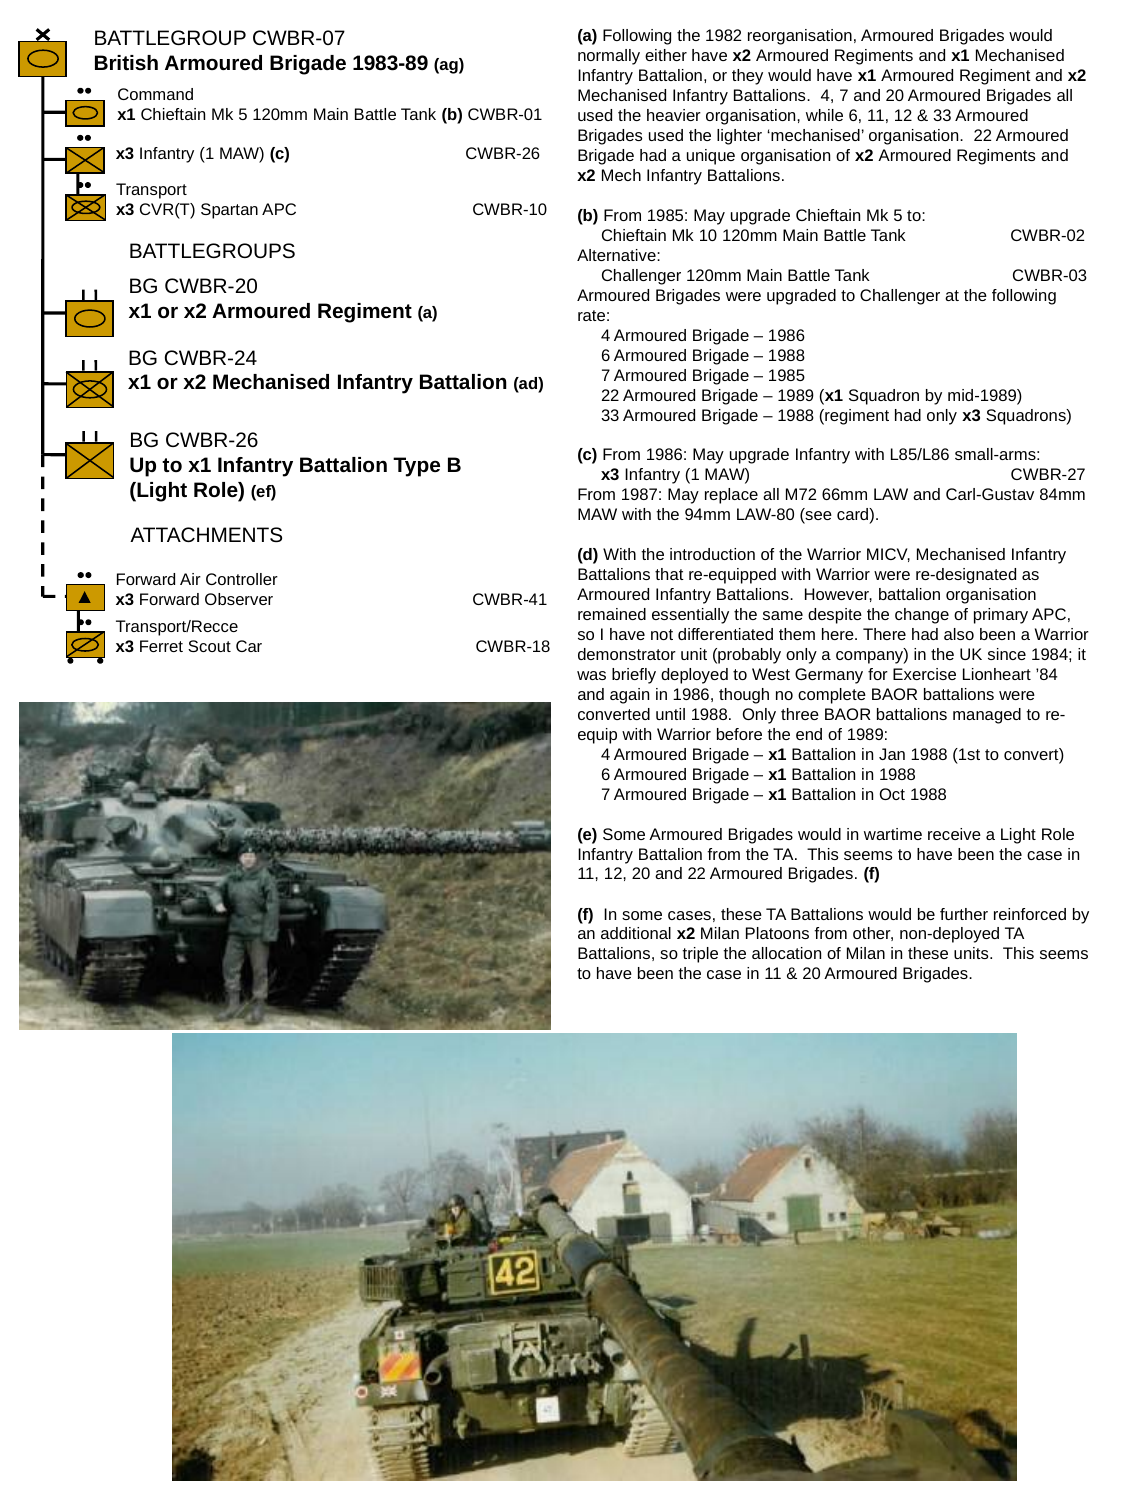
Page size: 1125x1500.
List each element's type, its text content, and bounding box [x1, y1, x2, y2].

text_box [36, 29, 50, 40]
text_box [66, 442, 114, 479]
text_box BATTLEGROUPS [114, 230, 311, 265]
text_box Command x1 Chieftain Mk 5 120mm Main Battle Tank (b) CWBR-01 [102, 76, 558, 132]
picture [18, 702, 551, 1030]
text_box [77, 182, 91, 188]
text_box BATTLEGROUP CWBR-07 British Armoured Brigade 1983-89 (ag) [78, 17, 480, 83]
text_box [66, 301, 114, 337]
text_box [77, 135, 91, 141]
text_box Transport x3 CVR(T) Spartan APC CWBR-10 [101, 171, 562, 226]
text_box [66, 100, 105, 127]
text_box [66, 631, 105, 663]
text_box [66, 584, 105, 611]
text_box ATTACHMENTS [115, 513, 298, 554]
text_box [78, 572, 91, 578]
text_box Forward Air Controller x3 Forward Observer CWBR-41 [100, 560, 563, 608]
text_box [83, 431, 97, 442]
text_box BG CWBR-26 Up to x1 Infantry Battalion Type B (Light Role) (ef) [114, 419, 477, 509]
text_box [66, 372, 114, 408]
text_box BG CWBR-24 x1 or x2 Mechanised Infantry Battalion (ad) [113, 336, 559, 402]
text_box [65, 194, 106, 221]
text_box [66, 147, 105, 174]
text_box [83, 289, 96, 300]
text_box x3 Infantry (1 MAW) (c) CWBR-26 [100, 135, 556, 171]
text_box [83, 360, 96, 371]
text_box Transport/Recce x3 Ferret Scout Car CWBR-18 [100, 608, 567, 663]
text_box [78, 88, 91, 93]
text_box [19, 41, 67, 77]
text_box (a) Following the 1982 reorganisation, Armoured Brigades would normally either have x2 Armoured Regiments and x1 Mechanised Infantry Battalion, or they would have x1 Armoured Regiment and x2 Mechanised Infantry Battalions. 4, 7 and 20 Armoured Brigades all used the heavier organisation, while 6, 11, 12 & 33 Armoured Brigades used the lighter ‘mechanised’ organisation. 22 Armoured Brigade had a unique organisation of x2 Armoured Regiments and x2 Mech Infantry Battalions. (b) From 1985: May upgrade Chieftain Mk 5 to: Chieftain Mk 10 120mm Main Battle Tank CWBR-02 Alternative: Challenger 120mm Main Battle Tank CWBR-03 Armoured Brigades were upgraded to Challenger at the following rate: 4 Armoured Brigade – 1986 6 Armoured Brigade – 1988 7 Armoured Brigade – 1985 22 Armoured Brigade – 1989 (x1 Squadron by mid-1989) 33 Armoured Brigade – 1988 (regiment had only x3 Squadrons) (c) From 1986: May upgrade Infantry with L85/L86 small-arms: x3 Infantry (1 MAW) CWBR-27 From 1987: May replace all M72 66mm LAW and Carl-Gustav 84mm MAW with the 94mm LAW-80 (see card). (d) With the introduction of the Warrior MICV, Mechanised Infantry Battalions that re-equipped with Warrior were re-designated as Armoured Infantry Battalions. However, battalion organisation remained essentially the same despite the change of primary APC, so I have not differentiated them here. There had also been a Warrior demonstrator unit (probably only a company) in the UK since 1984; it was briefly deployed to West Germany for Exercise Lionheart ’84 and again in 1986, though no complete BAOR battalions were converted until 1988. Only three BAOR battalions managed to re-equip with Warrior before the end of 1989: 4 Armoured Brigade – x1 Battalion in Jan 1988 (1st to convert) 6 Armoured Brigade – x1 Battalion in 1988 7 Armoured Brigade – x1 Battalion in Oct 1988 (e) Some Armoured Brigades would in wartime receive a Light Role Infantry Battalion from the TA. This seems to have been the case in 11, 12, 20 and 22 Armoured Brigades. (f) (f) In some cases, these TA Battalions would be further reinforced by an additional x2 Milan Platoons from other, non-deployed TA Battalions, so triple the allocation of Milan in these units. This seems to have been the case in 11 & 20 Armoured Brigades. [562, 17, 1106, 991]
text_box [78, 620, 91, 625]
picture [172, 1033, 1017, 1481]
text_box BG CWBR-20 x1 or x2 Armoured Regiment (a) [113, 265, 453, 331]
